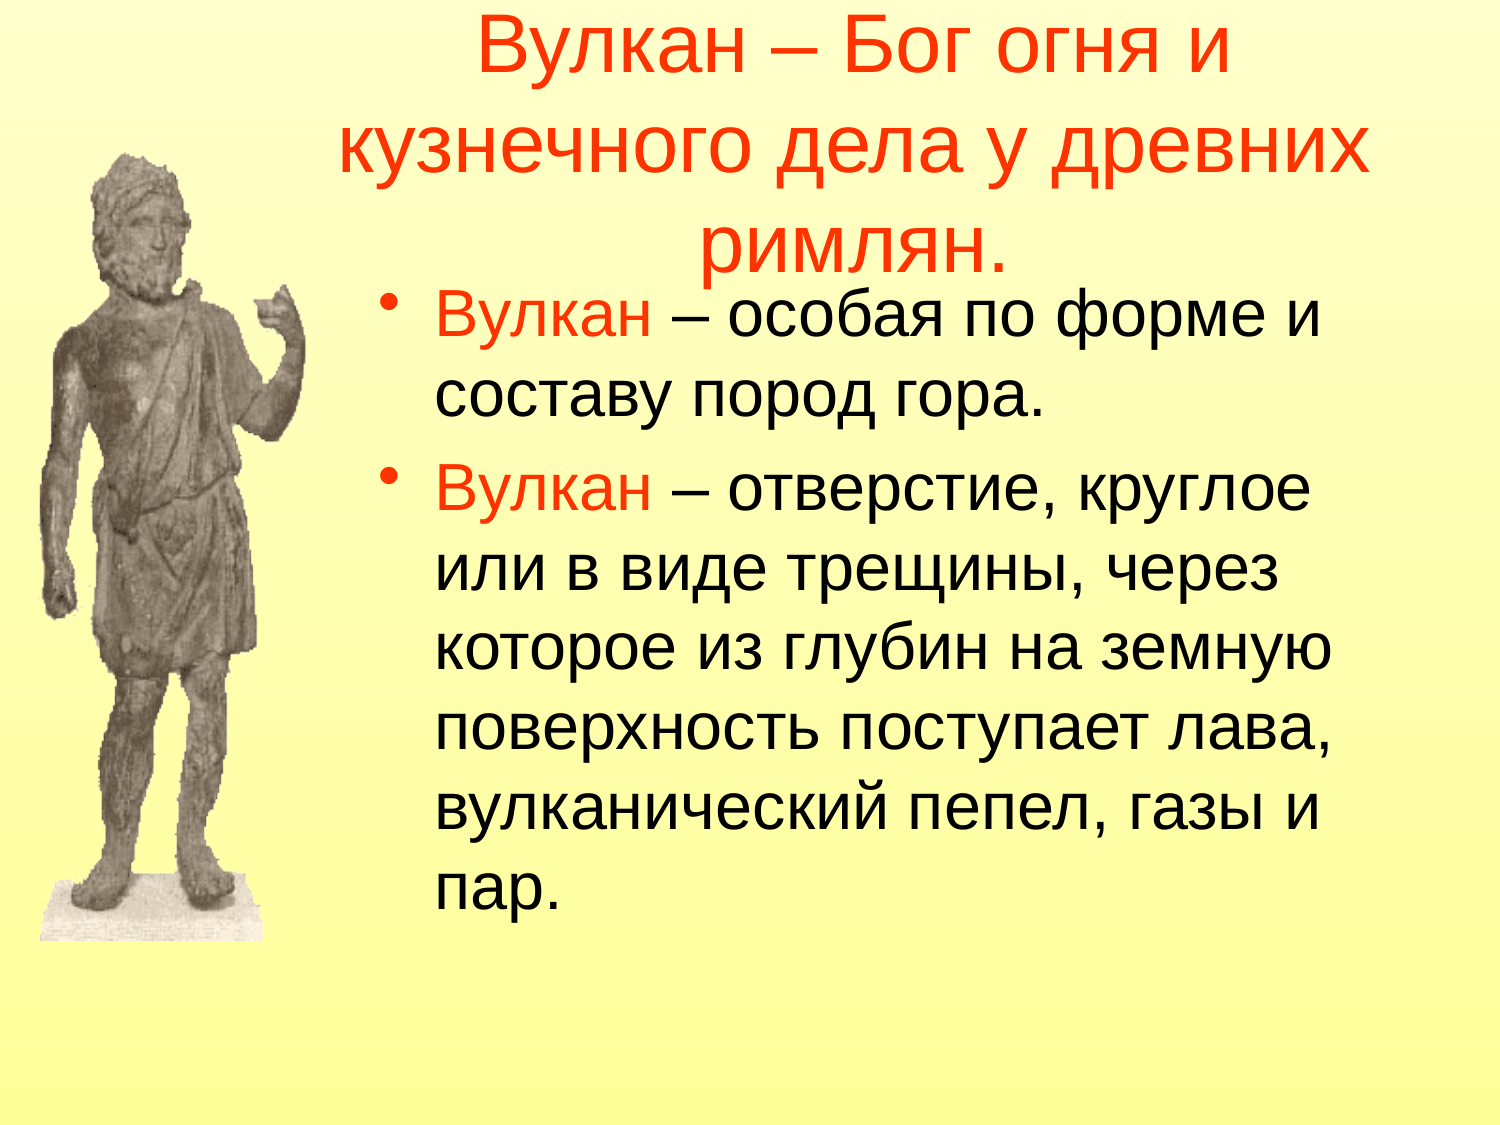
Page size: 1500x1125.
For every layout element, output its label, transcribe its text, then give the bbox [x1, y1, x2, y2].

title Вулкан – Бог огня и кузнечного дела у древних римлян. [283, 44, 1426, 233]
picture [25, 148, 325, 941]
list Вулкан – особая по форме и составу пород гора. Вулкан – отверстие, круглое или в виде трещины, через которое из глубин на земную поверхность поступает лава, вулканический пепел, газы и пар. [362, 262, 1426, 1006]
